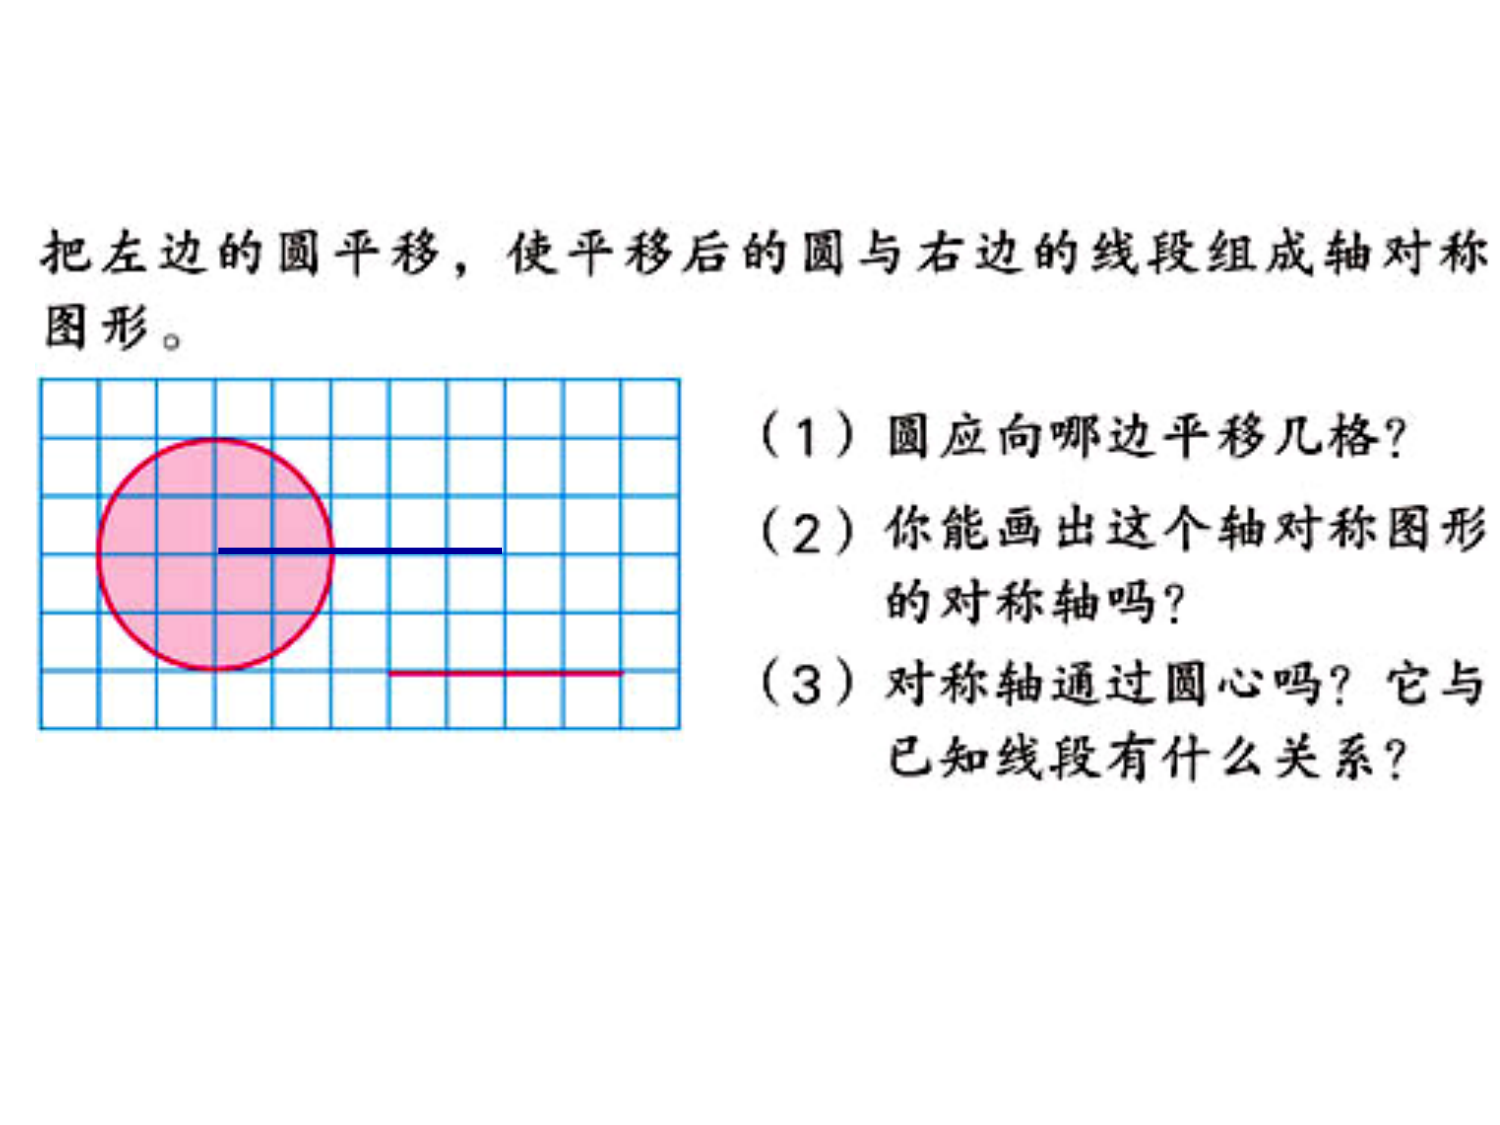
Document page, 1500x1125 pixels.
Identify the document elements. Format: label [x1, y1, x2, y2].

picture [35, 219, 1500, 802]
